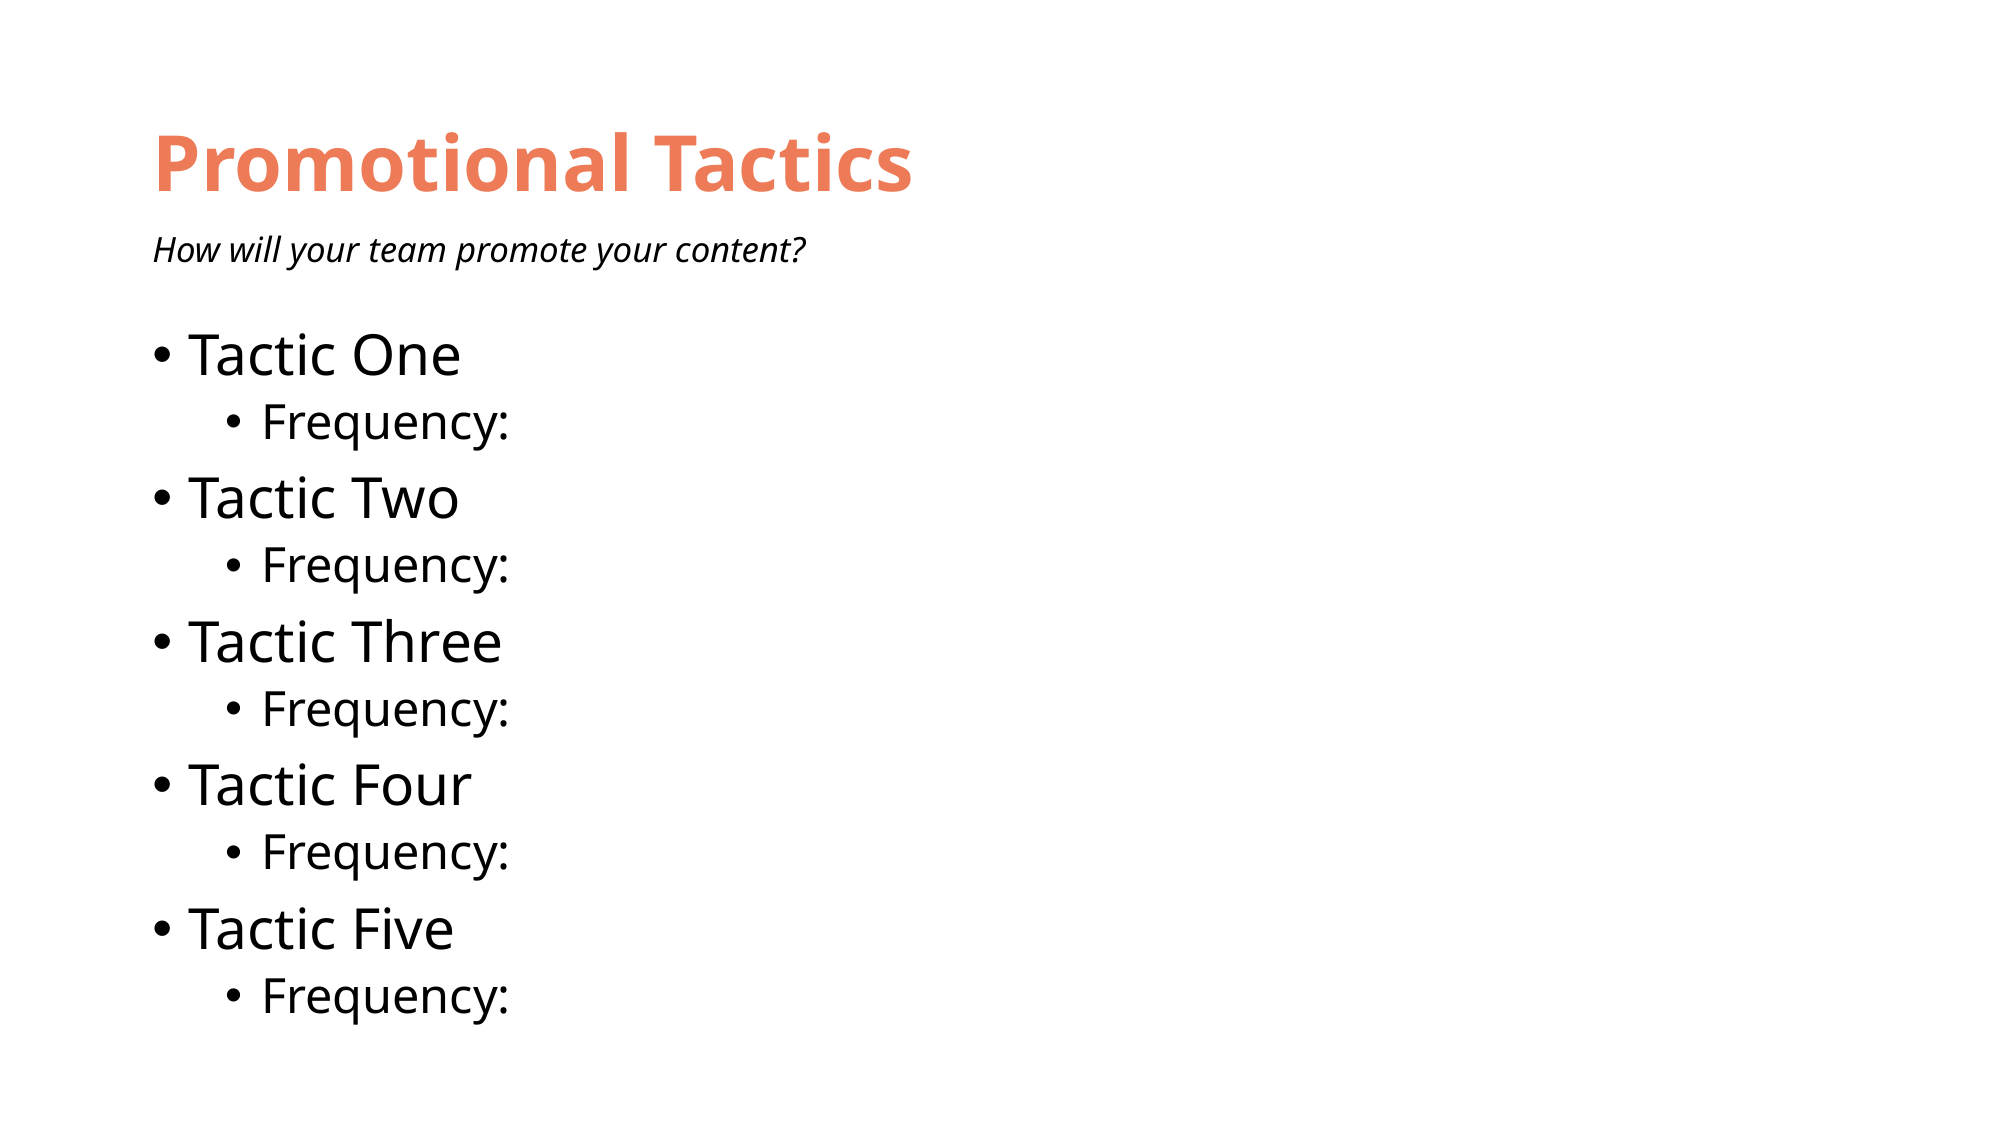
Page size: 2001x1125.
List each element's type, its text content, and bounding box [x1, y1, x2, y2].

title Promotional Tactics How will your team promote your content? [137, 59, 1863, 278]
list Tactic One Frequency: Tactic Two Frequency: Tactic Three Frequency: Tactic Four Frequency: Tactic Five Frequency: [137, 319, 1863, 1033]
